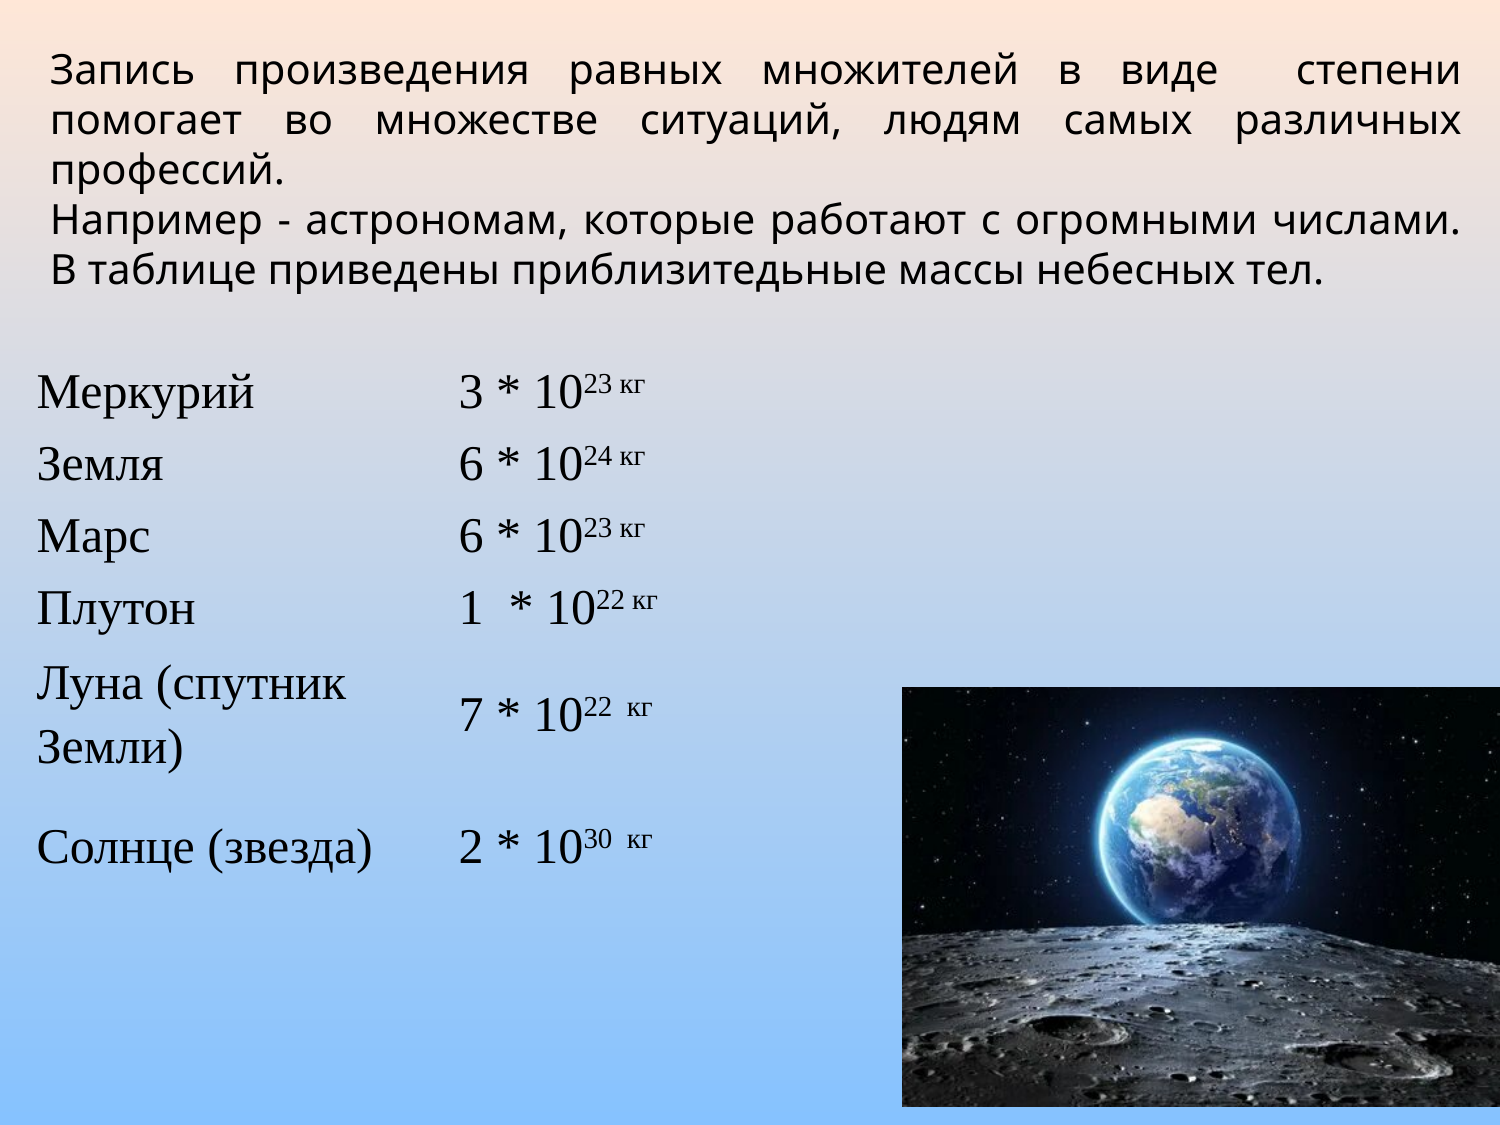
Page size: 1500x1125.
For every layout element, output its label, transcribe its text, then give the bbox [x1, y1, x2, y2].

table_header 3 * 1023 кг [457, 352, 891, 424]
table_cell 2 * 1030 кг [457, 781, 891, 904]
table_header Меркурий [35, 352, 457, 424]
table_cell 7 * 1022 кг [457, 640, 891, 781]
table_cell Солнце (звезда) [35, 781, 457, 904]
table_cell Луна (спутник Земли) [35, 640, 457, 781]
table_cell 6 * 1024 кг [457, 424, 891, 496]
table_cell Марс [35, 496, 457, 568]
table_cell 6 * 1023 кг [457, 496, 891, 568]
table_cell Плутон [35, 568, 457, 640]
text_box Запись произведения равных множителей в виде степени помогает во множестве ситуаций, людям самых различных профессий. Например - астрономам, которые работают с огромными числами. В таблице приведены приблизитедьные массы небесных тел. [35, 35, 1477, 300]
table_cell Земля [35, 424, 457, 496]
picture [902, 687, 1500, 1107]
table_cell 1 * 1022 кг [457, 568, 891, 640]
